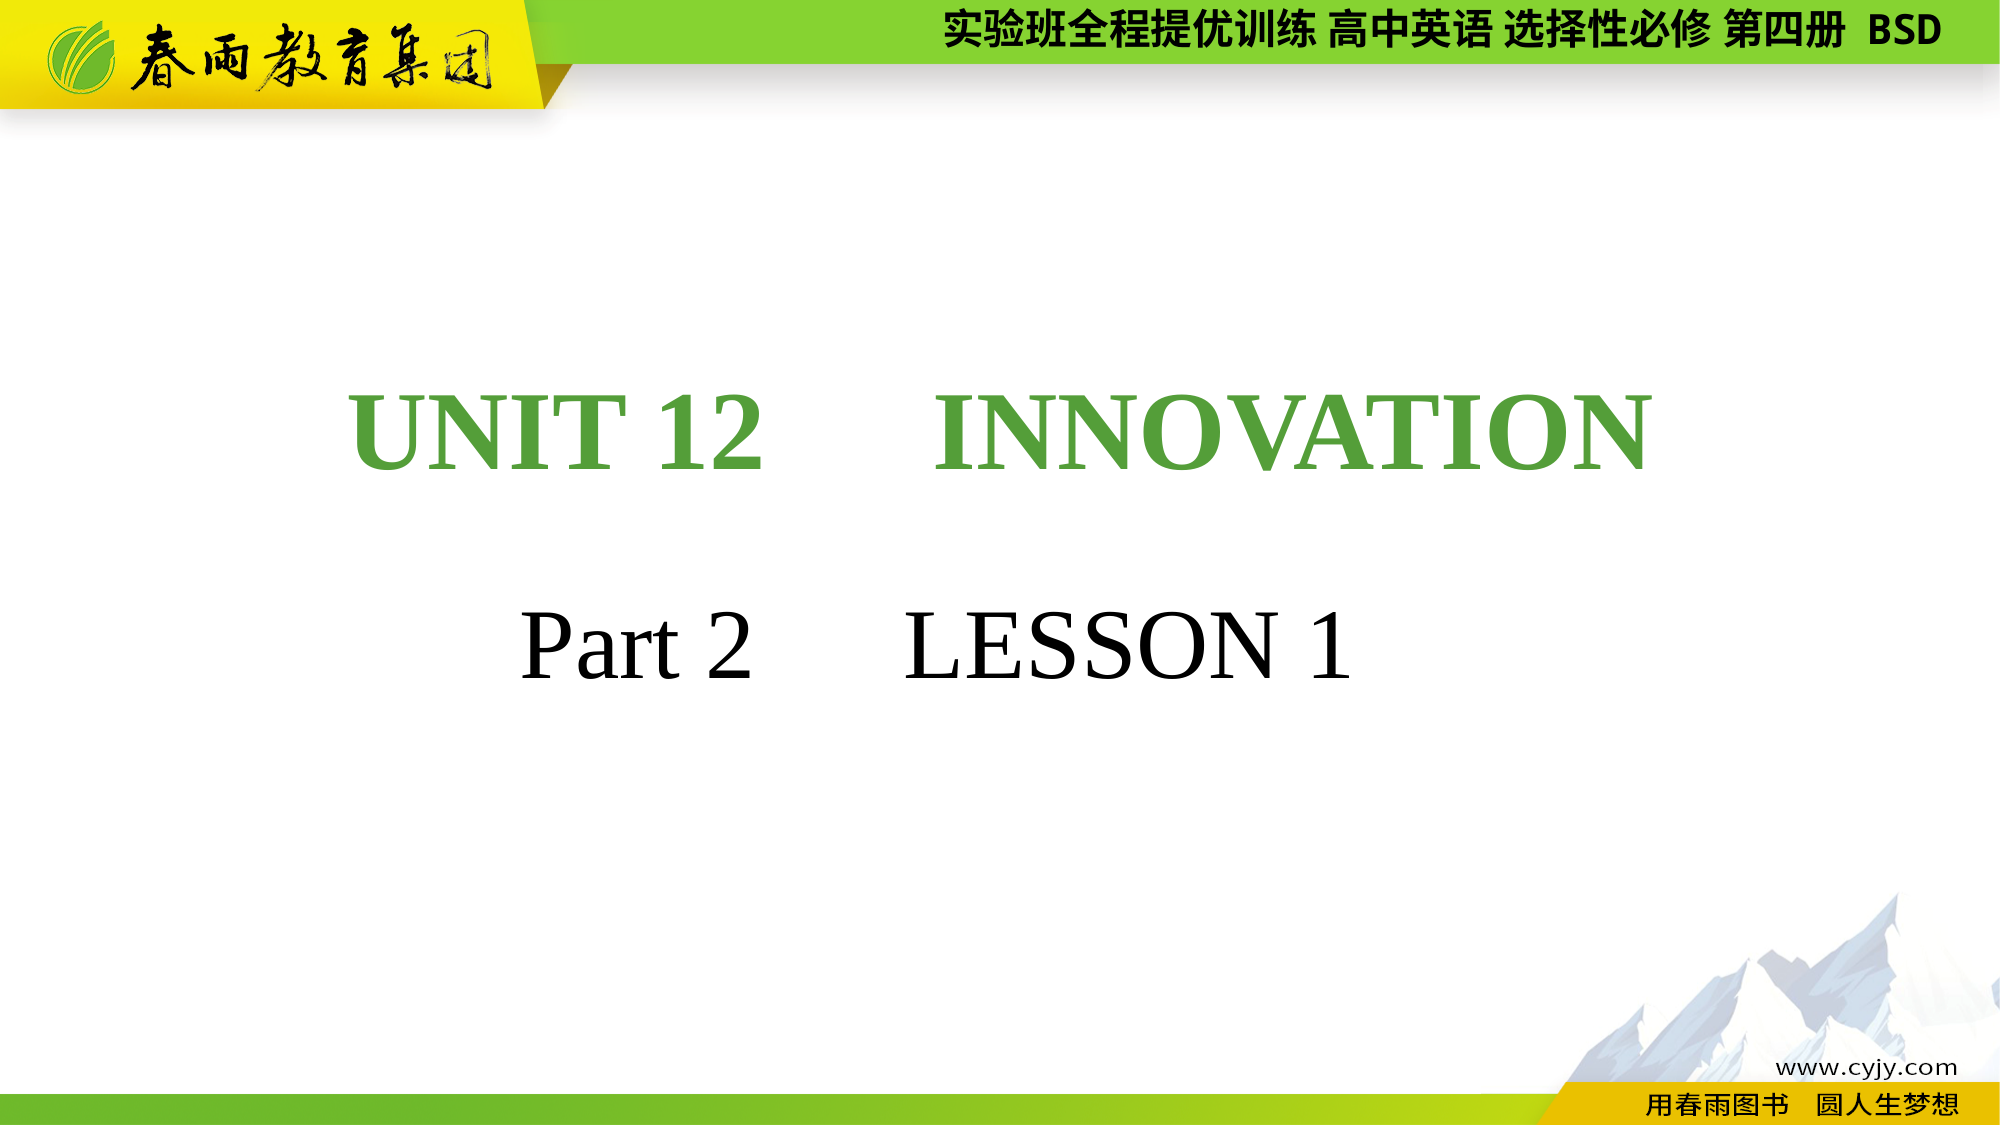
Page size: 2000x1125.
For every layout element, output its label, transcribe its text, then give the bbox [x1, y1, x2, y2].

picture [0, 0, 2000, 1125]
text_box Part 2 LESSON 1 [54, 511, 1946, 706]
text_box UNIT 12 INNOVATION [54, 282, 1946, 500]
